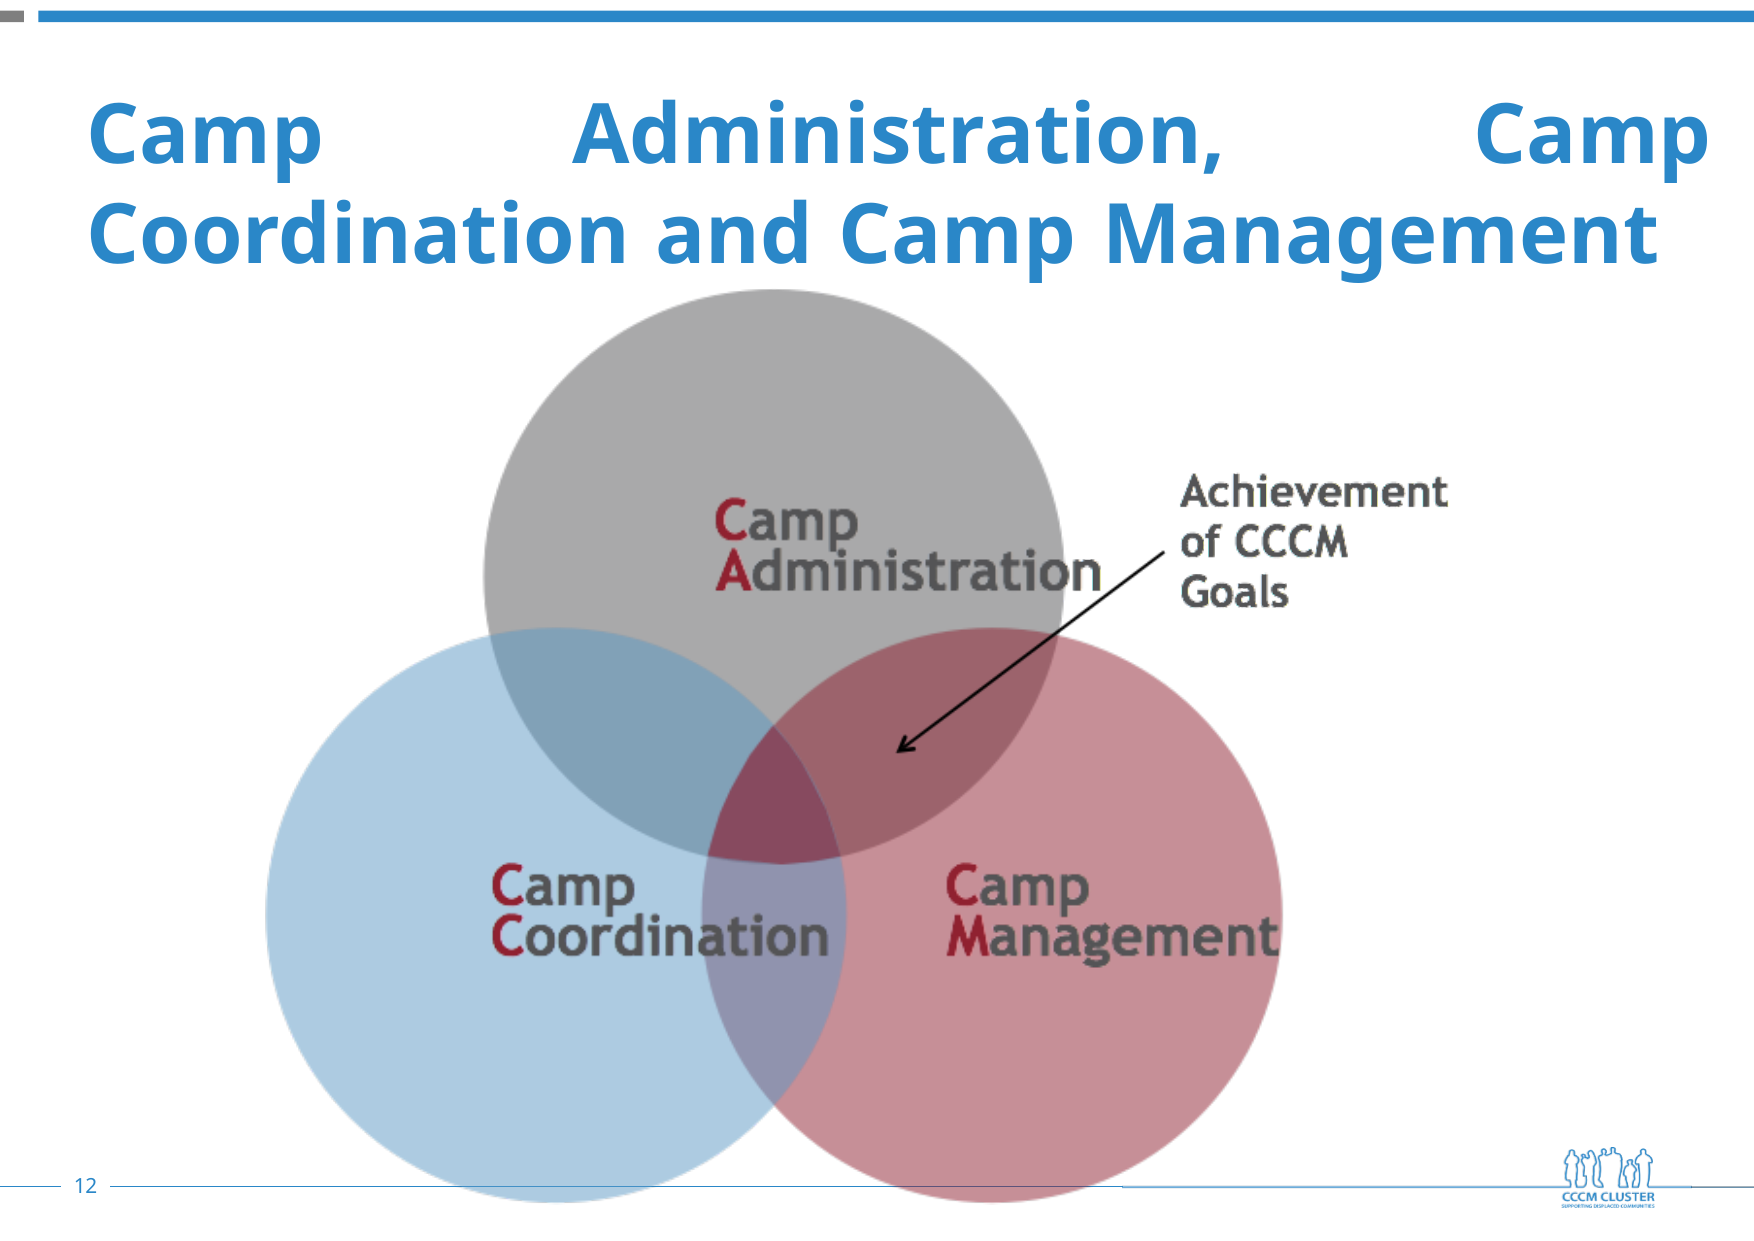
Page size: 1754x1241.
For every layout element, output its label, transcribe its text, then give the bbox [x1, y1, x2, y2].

picture [0, 288, 1754, 1209]
title Camp Administration, Camp Coordination and Camp Management [71, 73, 1728, 195]
